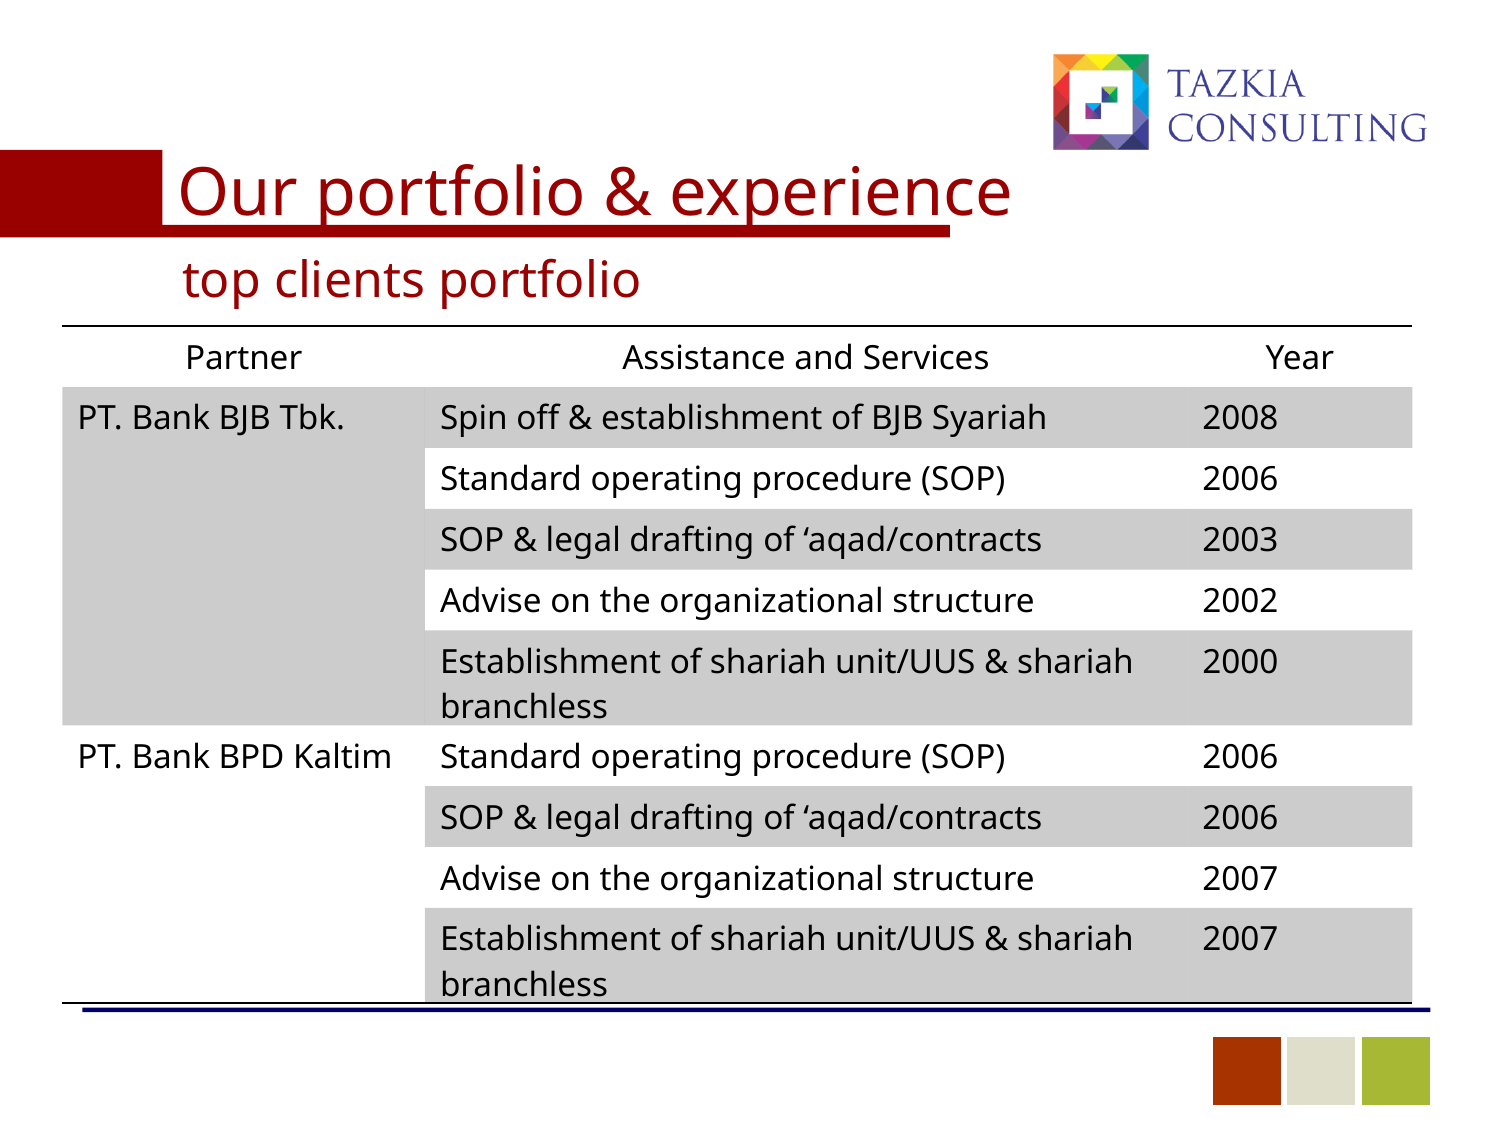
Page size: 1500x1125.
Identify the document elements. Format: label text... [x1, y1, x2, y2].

table_cell 2002 [1187, 570, 1412, 630]
table_cell 2006 [1187, 786, 1412, 847]
table_cell 2008 [1187, 387, 1412, 448]
table_cell Spin off & establishment of BJB Syariah [425, 387, 1187, 448]
table_cell 2000 [1187, 630, 1412, 725]
table_cell PT. Bank BPD Kaltim [62, 725, 425, 1002]
table_cell Standard operating procedure (SOP) [425, 448, 1187, 509]
table_cell Advise on the organizational structure [425, 570, 1187, 630]
table_cell Advise on the organizational structure [425, 847, 1187, 908]
table_header Assistance and Services [425, 327, 1187, 387]
table_cell Standard operating procedure (SOP) [425, 725, 1187, 786]
table_cell 2006 [1187, 725, 1412, 786]
table_cell 2003 [1187, 509, 1412, 570]
table_cell SOP & legal drafting of ‘aqad/contracts [425, 509, 1187, 570]
table_cell Establishment of shariah unit/UUS & shariah branchless [425, 630, 1187, 725]
table_cell 2007 [1187, 908, 1412, 1002]
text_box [0, 141, 1063, 317]
table_cell 2007 [1187, 847, 1412, 908]
table_header Partner [62, 327, 425, 387]
table_cell SOP & legal drafting of ‘aqad/contracts [425, 786, 1187, 847]
table_cell PT. Bank BJB Tbk. [62, 387, 425, 725]
table_cell 2006 [1187, 448, 1412, 509]
table_cell Establishment of shariah unit/UUS & shariah branchless [425, 908, 1187, 1002]
table_header Year [1187, 327, 1412, 387]
picture [1053, 54, 1427, 150]
